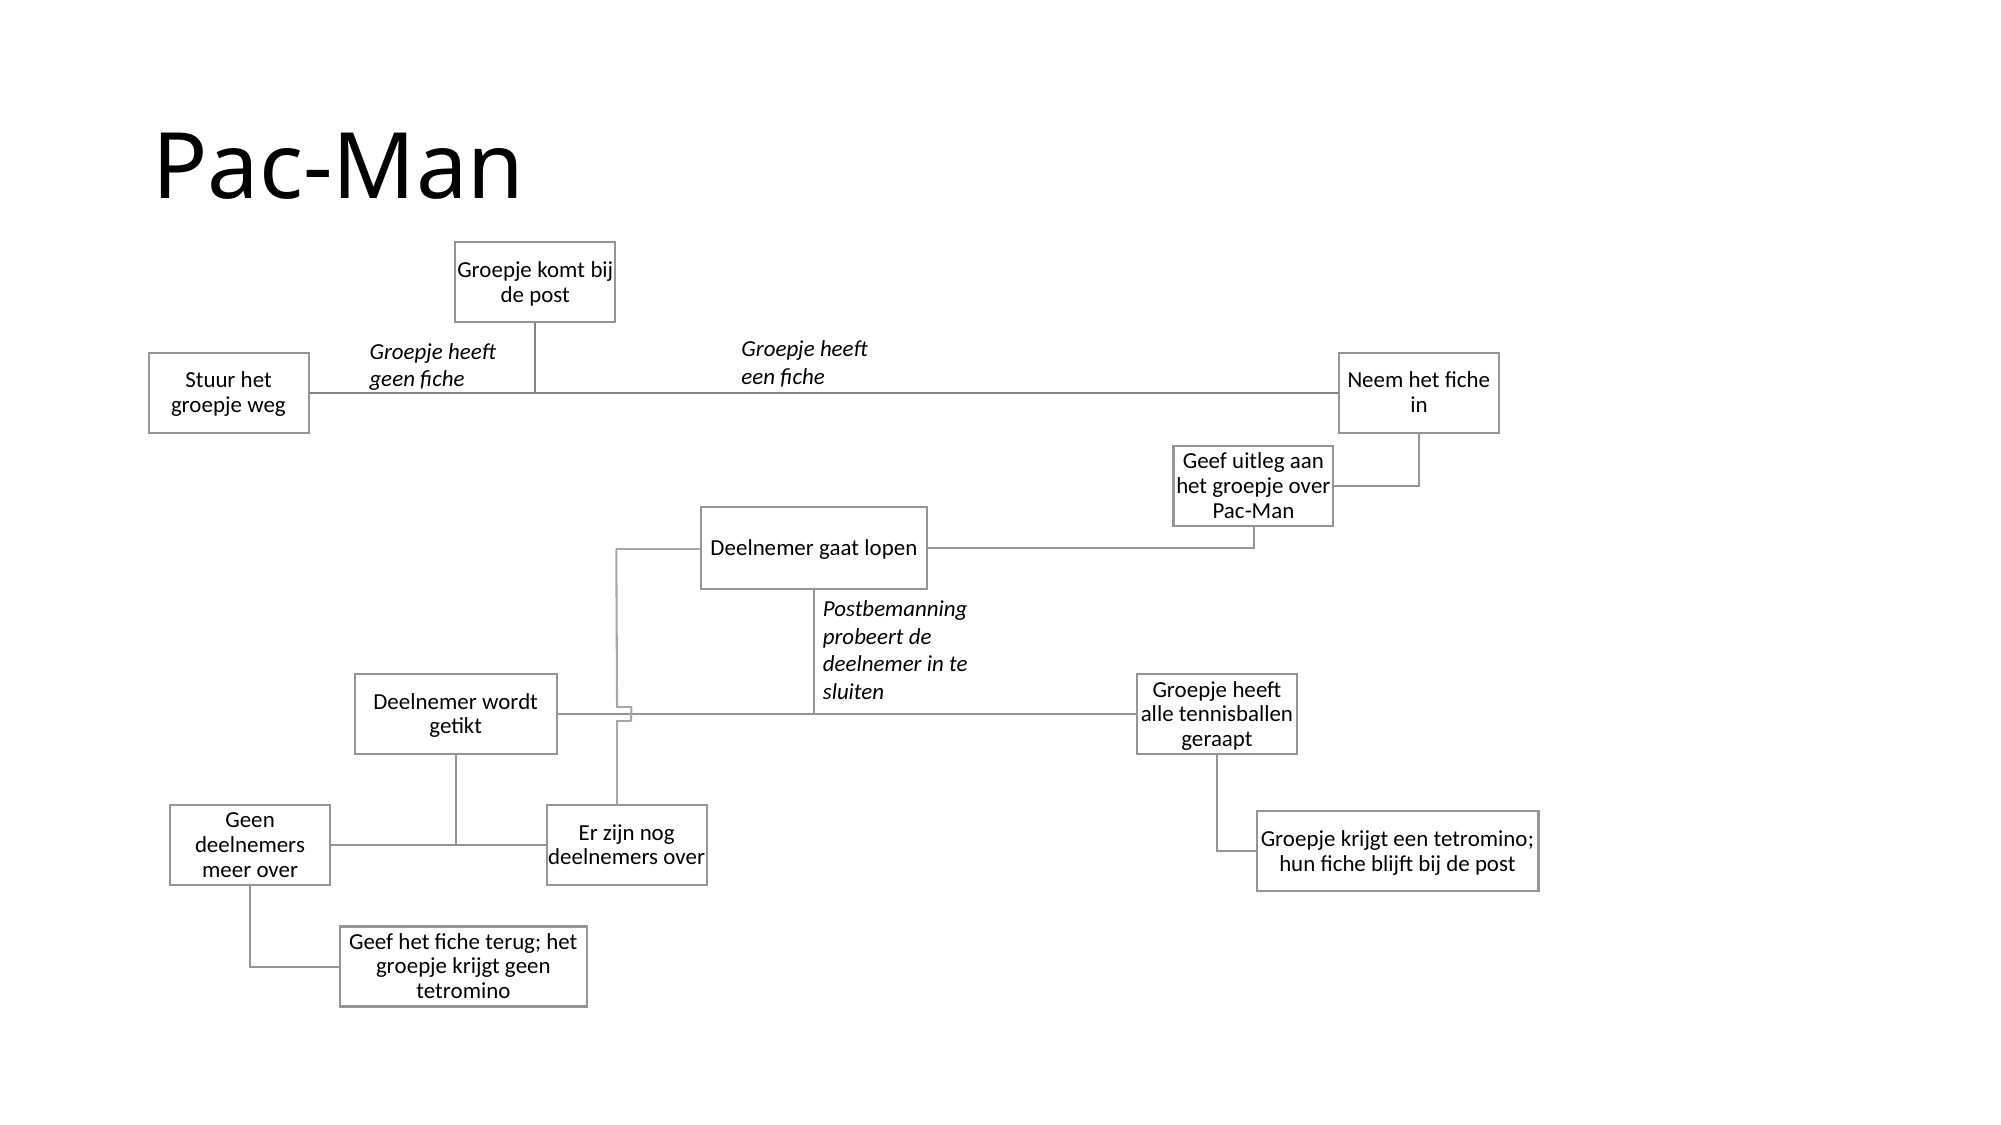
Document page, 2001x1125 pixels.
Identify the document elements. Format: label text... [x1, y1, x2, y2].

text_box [108, 241, 1946, 1007]
title Pac-Man [137, 59, 1863, 241]
